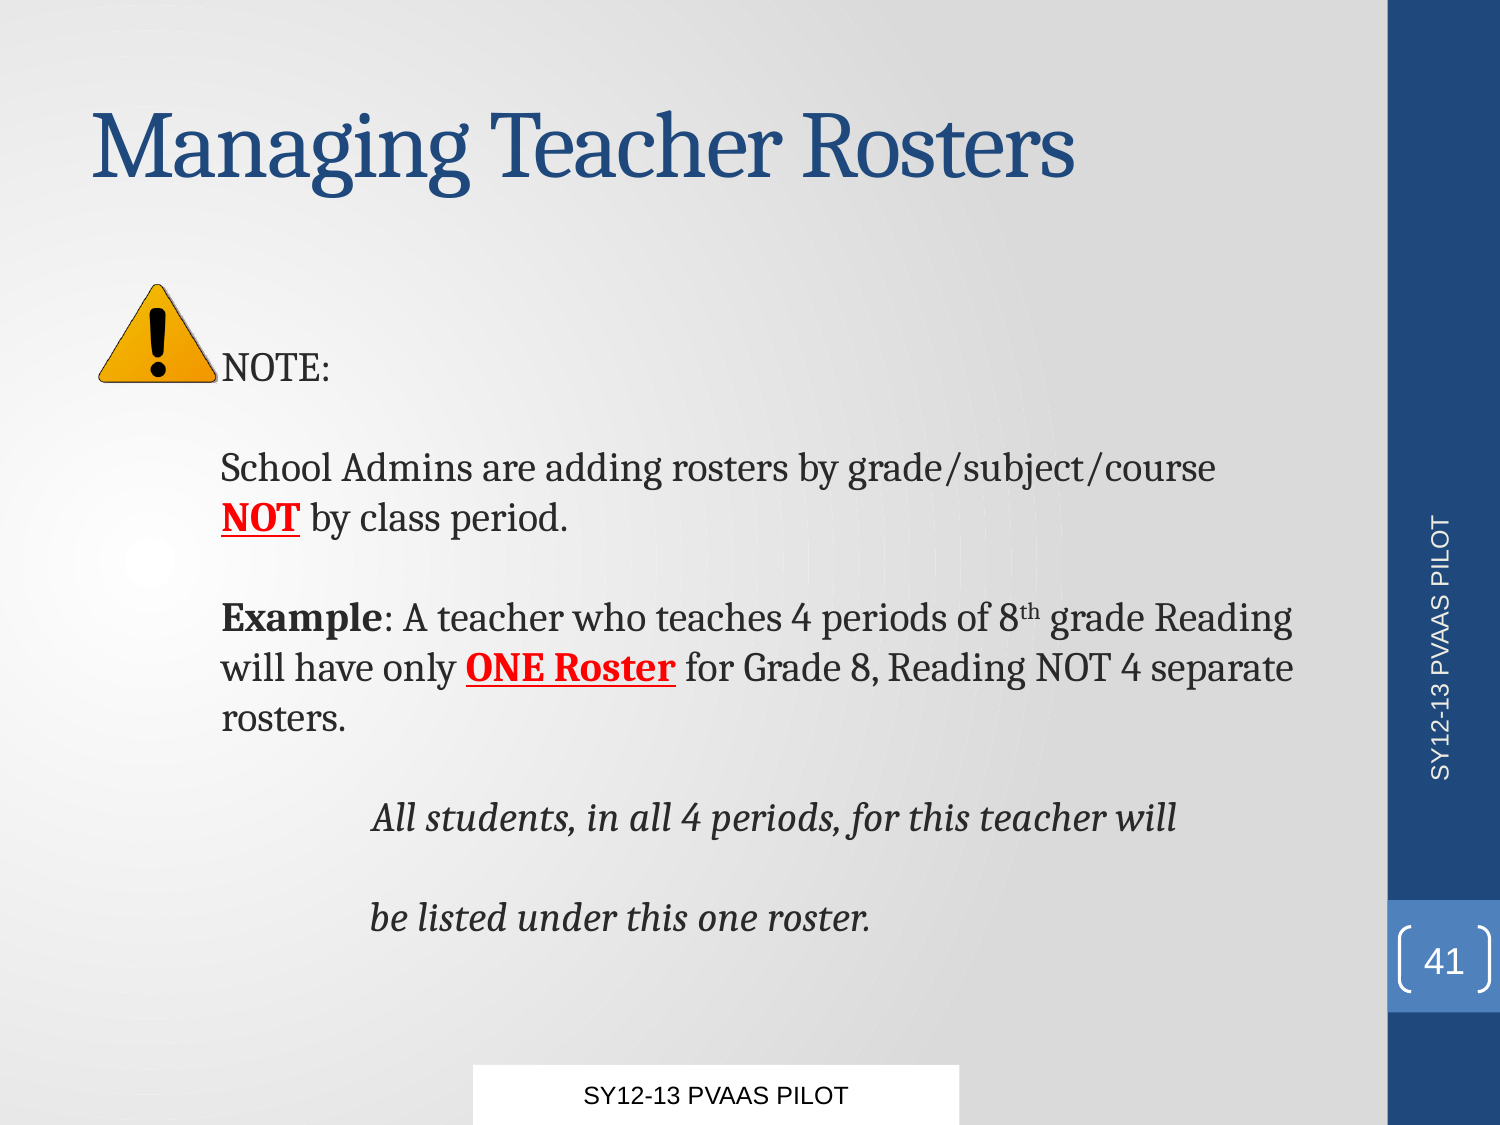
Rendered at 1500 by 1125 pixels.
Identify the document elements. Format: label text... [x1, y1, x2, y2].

title Managing Teacher Rosters [75, 45, 1325, 233]
picture [95, 281, 218, 384]
text_box NOTE: School Admins are adding rosters by grade/subject/course NOT by class period. Example: A teacher who teaches 4 periods of 8th grade Reading will have only ONE Roster for Grade 8, Reading NOT 4 separate rosters. All students, in all 4 periods, for this teacher will be listed under this one roster. [206, 332, 1319, 948]
footer SY12-13 PVAAS PILOT [1408, 500, 1469, 889]
slide_number 41 [1397, 925, 1492, 994]
text_box SY12-13 PVAAS PILOT [473, 1064, 960, 1125]
